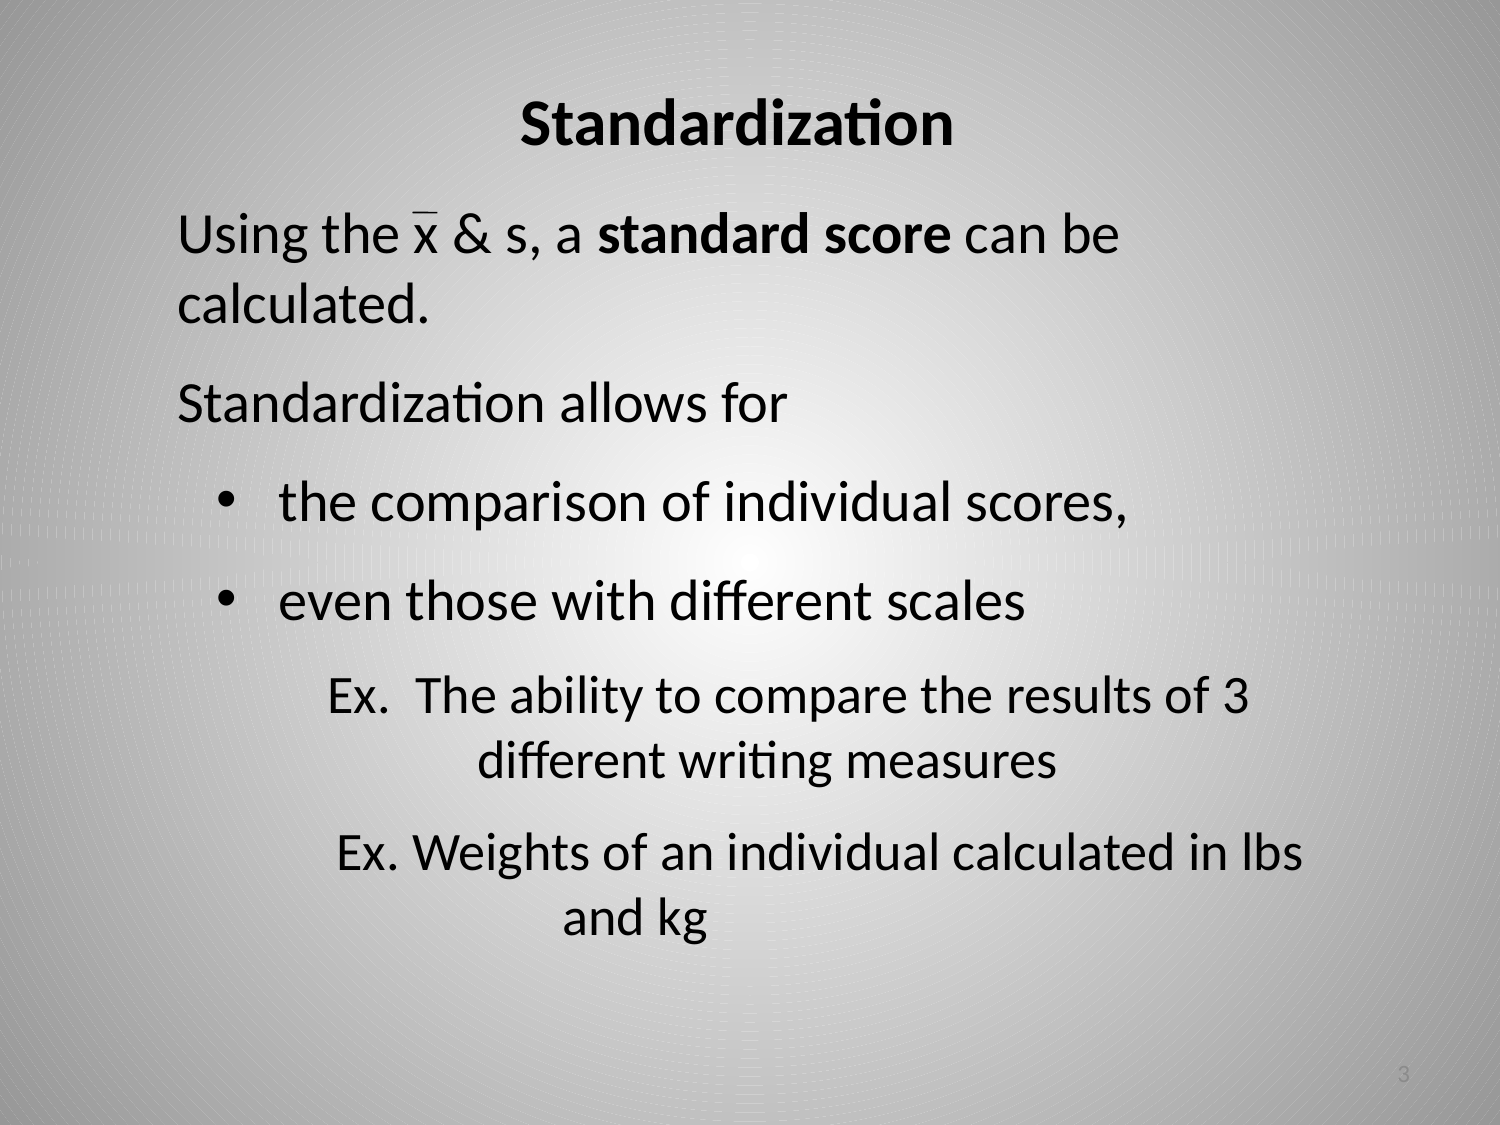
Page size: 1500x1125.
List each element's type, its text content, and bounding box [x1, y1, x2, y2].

slide_number 3 [1074, 1042, 1425, 1103]
text_box Using the x & s, a standard score can be calculated. Standardization allows for the comparison of individual scores, even those with different scales Ex. The ability to compare the results of 3 different writing measures Ex. Weights of an individual calculated in lbs and kg [162, 187, 1338, 954]
title Standardization [99, 50, 1375, 188]
